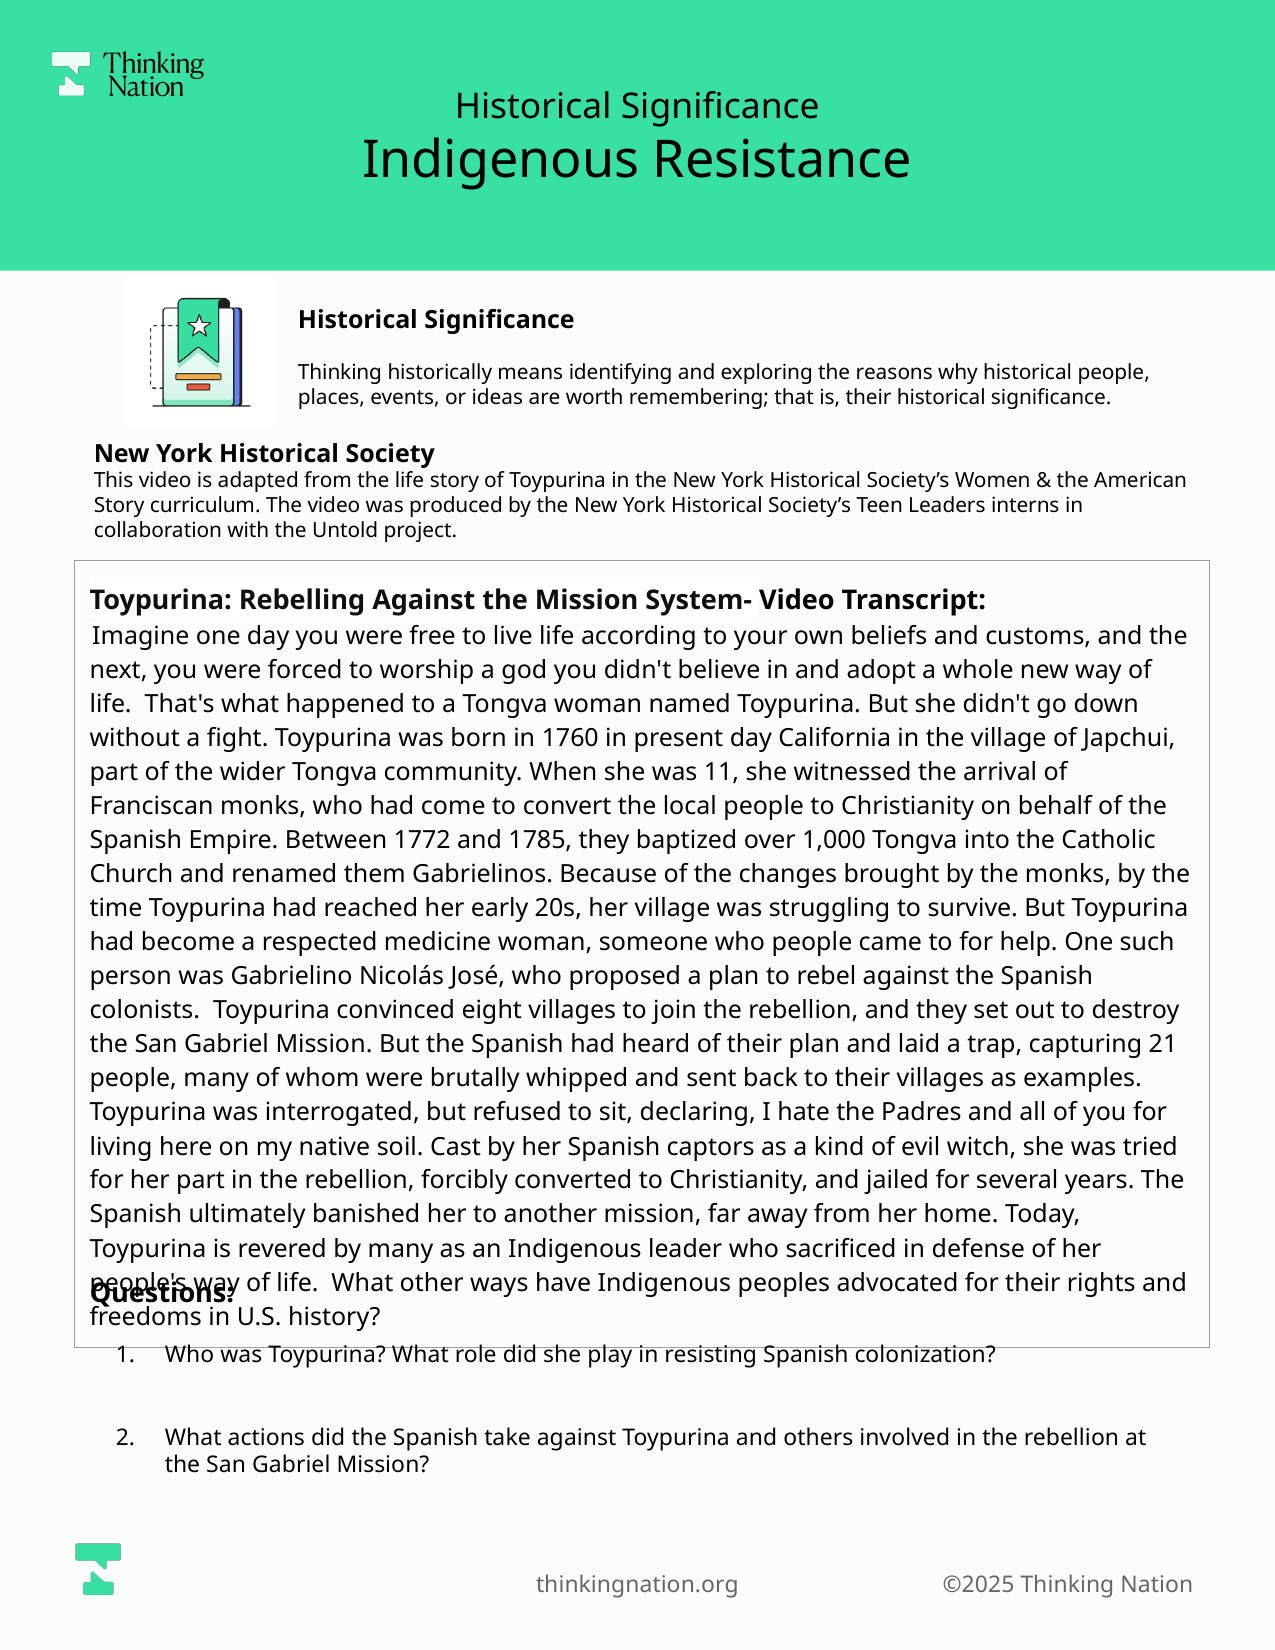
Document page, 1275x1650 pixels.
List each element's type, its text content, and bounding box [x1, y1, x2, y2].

picture [35, 37, 210, 110]
table_header Toypurina: Rebelling Against the Mission System- Video Transcript: Imagine one day you were free to live life according to your own beliefs and customs, and the next, you were forced to worship a god you didn't believe in and adopt a whole new way of life. That's what happened to a Tongva woman named Toypurina. But she didn't go down without a fight. Toypurina was born in 1760 in present day California in the village of Japchui, part of the wider Tongva community. When she was 11, she witnessed the arrival of Franciscan monks, who had come to convert the local people to Christianity on behalf of the Spanish Empire. Between 1772 and 1785, they baptized over 1,000 Tongva into the Catholic Church and renamed them Gabrielinos. Because of the changes brought by the monks, by the time Toypurina had reached her early 20s, her village was struggling to survive. But Toypurina had become a respected medicine woman, someone who people came to for help. One such person was Gabrielino Nicolás José, who proposed a plan to rebel against the Spanish colonists. Toypurina convinced eight villages to join the rebellion, and they set out to destroy the San Gabriel Mission. But the Spanish had heard of their plan and laid a trap, capturing 21 people, many of whom were brutally whipped and sent back to their villages as examples. Toypurina was interrogated, but refused to sit, declaring, I hate the Padres and all of you for living here on my native soil. Cast by her Spanish captors as a kind of evil witch, she was tried for her part in the rebellion, forcibly converted to Christianity, and jailed for several years. The Spanish ultimately banished her to another mission, far away from her home. Today, Toypurina is revered by many as an Indigenous leader who sacrificed in defense of her people's way of life. What other ways have Indigenous peoples advocated for their rights and freedoms in U.S. history? [75, 561, 1209, 1347]
text_box Historical Significance Thinking historically means identifying and exploring the reasons why historical people, places, events, or ideas are worth remembering; that is, their historical significance. [281, 284, 1210, 418]
text_box New York Historical Society This video is adapted from the life story of Toypurina in the New York Historical Society’s Women & the American Story curriculum. The video was produced by the New York Historical Society’s Teen Leaders interns in collaboration with the Untold project. [74, 418, 1210, 553]
picture [124, 276, 276, 428]
text_box ©2025 Thinking Nation [907, 1553, 1210, 1605]
text_box Questions: Who was Toypurina? What role did she play in resisting Spanish colonization? What actions did the Spanish take against Toypurina and others involved in the rebellion at the San Gabriel Mission? [74, 1260, 1201, 1575]
text_box thinkingnation.org [486, 1575, 789, 1605]
text_box Historical Significance Indigenous Resistance [0, 0, 1275, 271]
picture [62, 1533, 134, 1605]
